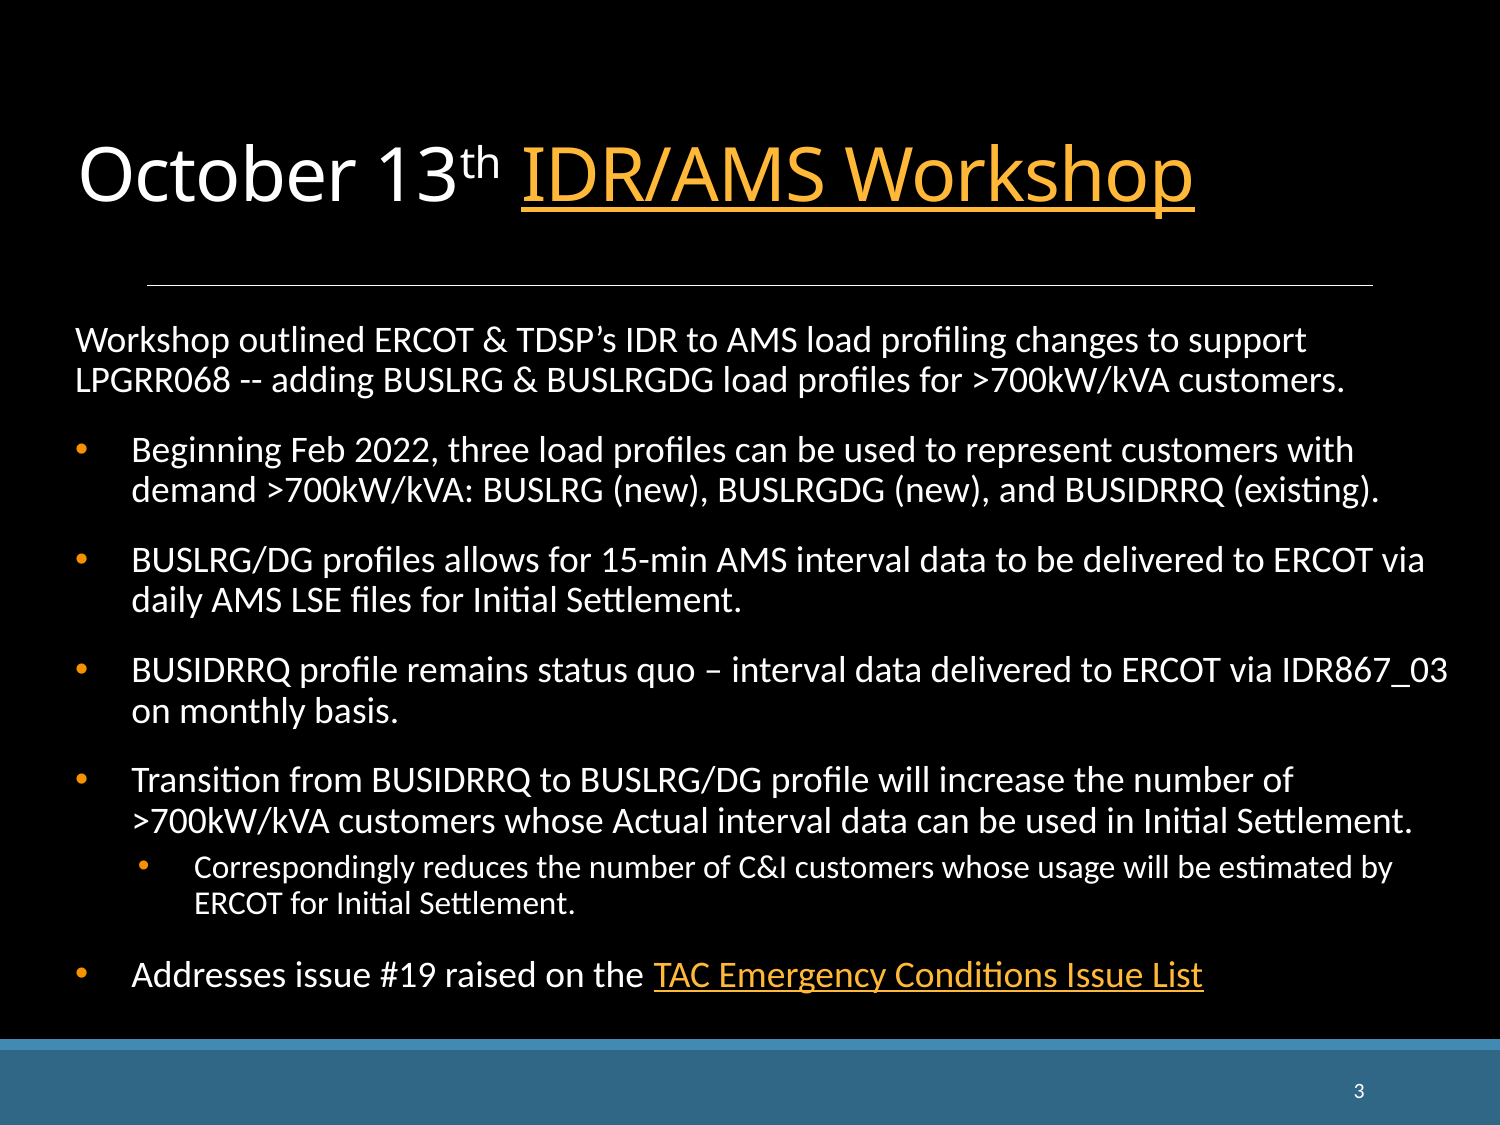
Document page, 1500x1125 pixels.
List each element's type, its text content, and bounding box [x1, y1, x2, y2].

title October 13th IDR/AMS Workshop [62, 75, 1275, 275]
list Workshop outlined ERCOT & TDSP’s IDR to AMS load profiling changes to support LPGRR068 -- adding BUSLRG & BUSLRGDG load profiles for >700kW/kVA customers. Beginning Feb 2022, three load profiles can be used to represent customers with demand >700kW/kVA: BUSLRG (new), BUSLRGDG (new), and BUSIDRRQ (existing). BUSLRG/DG profiles allows for 15-min AMS interval data to be delivered to ERCOT via daily AMS LSE files for Initial Settlement. BUSIDRRQ profile remains status quo – interval data delivered to ERCOT via IDR867_03 on monthly basis. Transition from BUSIDRRQ to BUSLRG/DG profile will increase the number of >700kW/kVA customers whose Actual interval data can be used in Initial Settlement. Correspondingly reduces the number of C&I customers whose usage will be estimated by ERCOT for Initial Settlement. Addresses issue #19 raised on the TAC Emergency Conditions Issue List [75, 312, 1463, 975]
slide_number 3 [1218, 1059, 1380, 1120]
